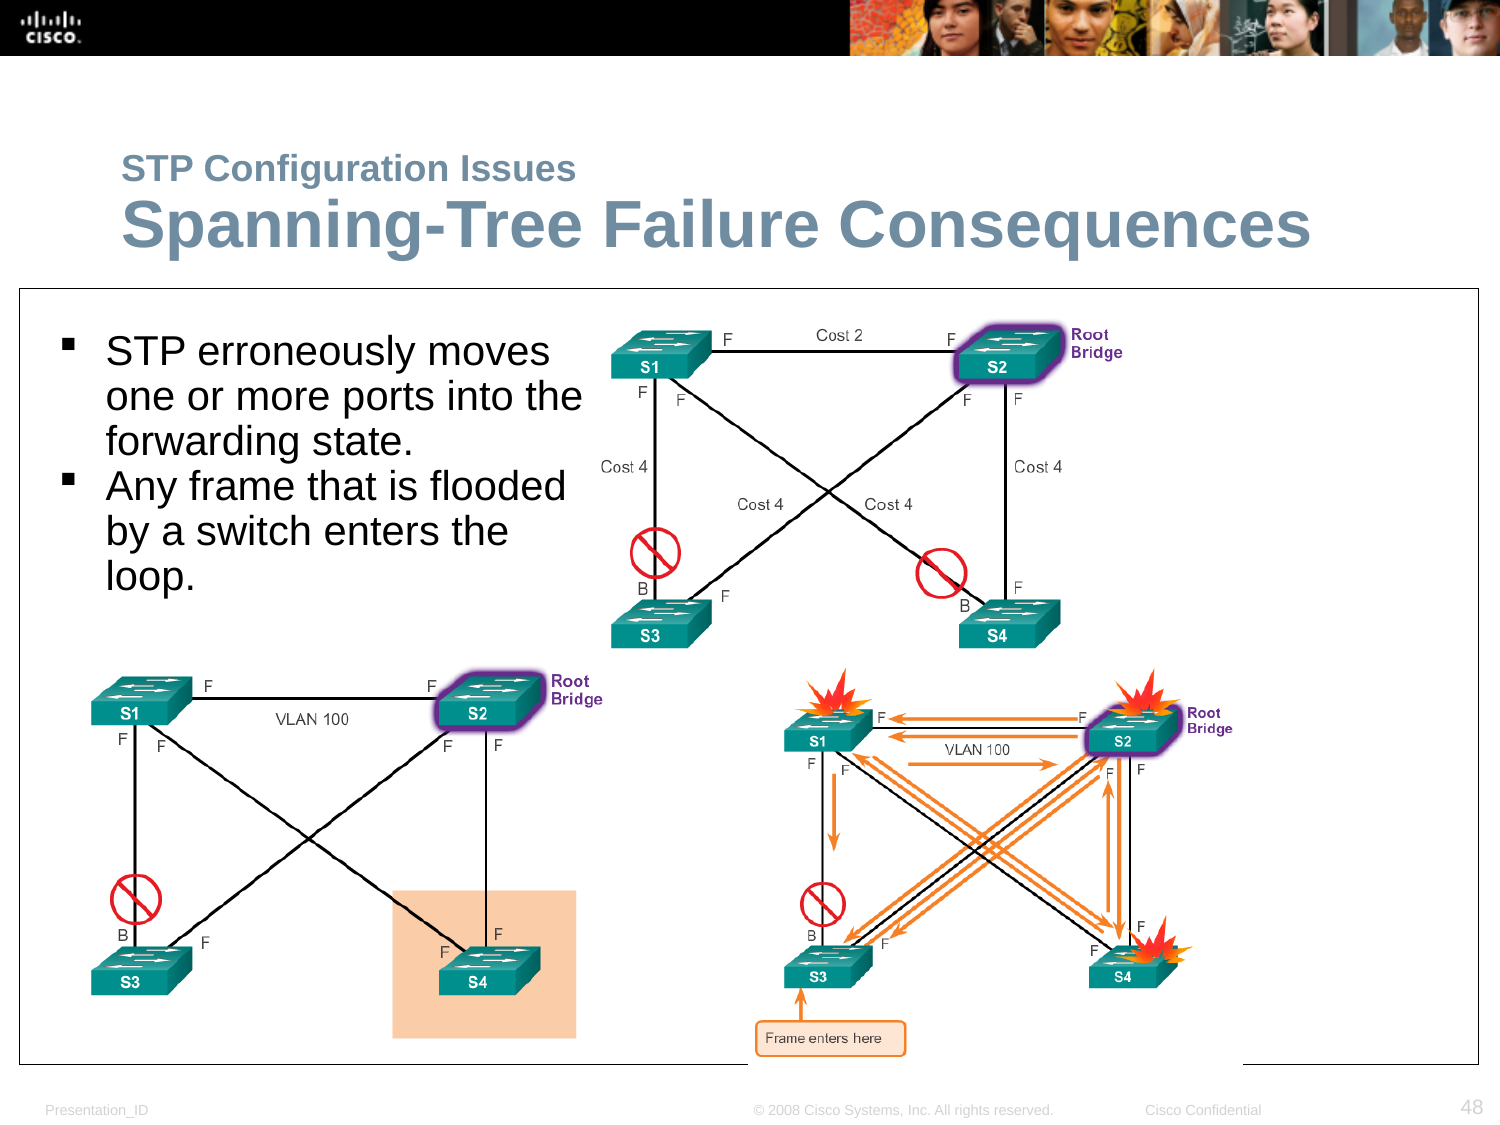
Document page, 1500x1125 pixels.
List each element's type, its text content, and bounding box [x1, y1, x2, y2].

picture [70, 658, 608, 1046]
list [508, 317, 1139, 660]
title STP Configuration Issues Spanning-Tree Failure Consequences [107, 130, 1444, 269]
text_box [19, 288, 1479, 1065]
picture [0, 0, 1500, 56]
picture [748, 658, 1243, 1065]
text_box STP erroneously moves one or more ports into the forwarding state. Any frame that is flooded by a switch enters the loop. [44, 322, 503, 608]
